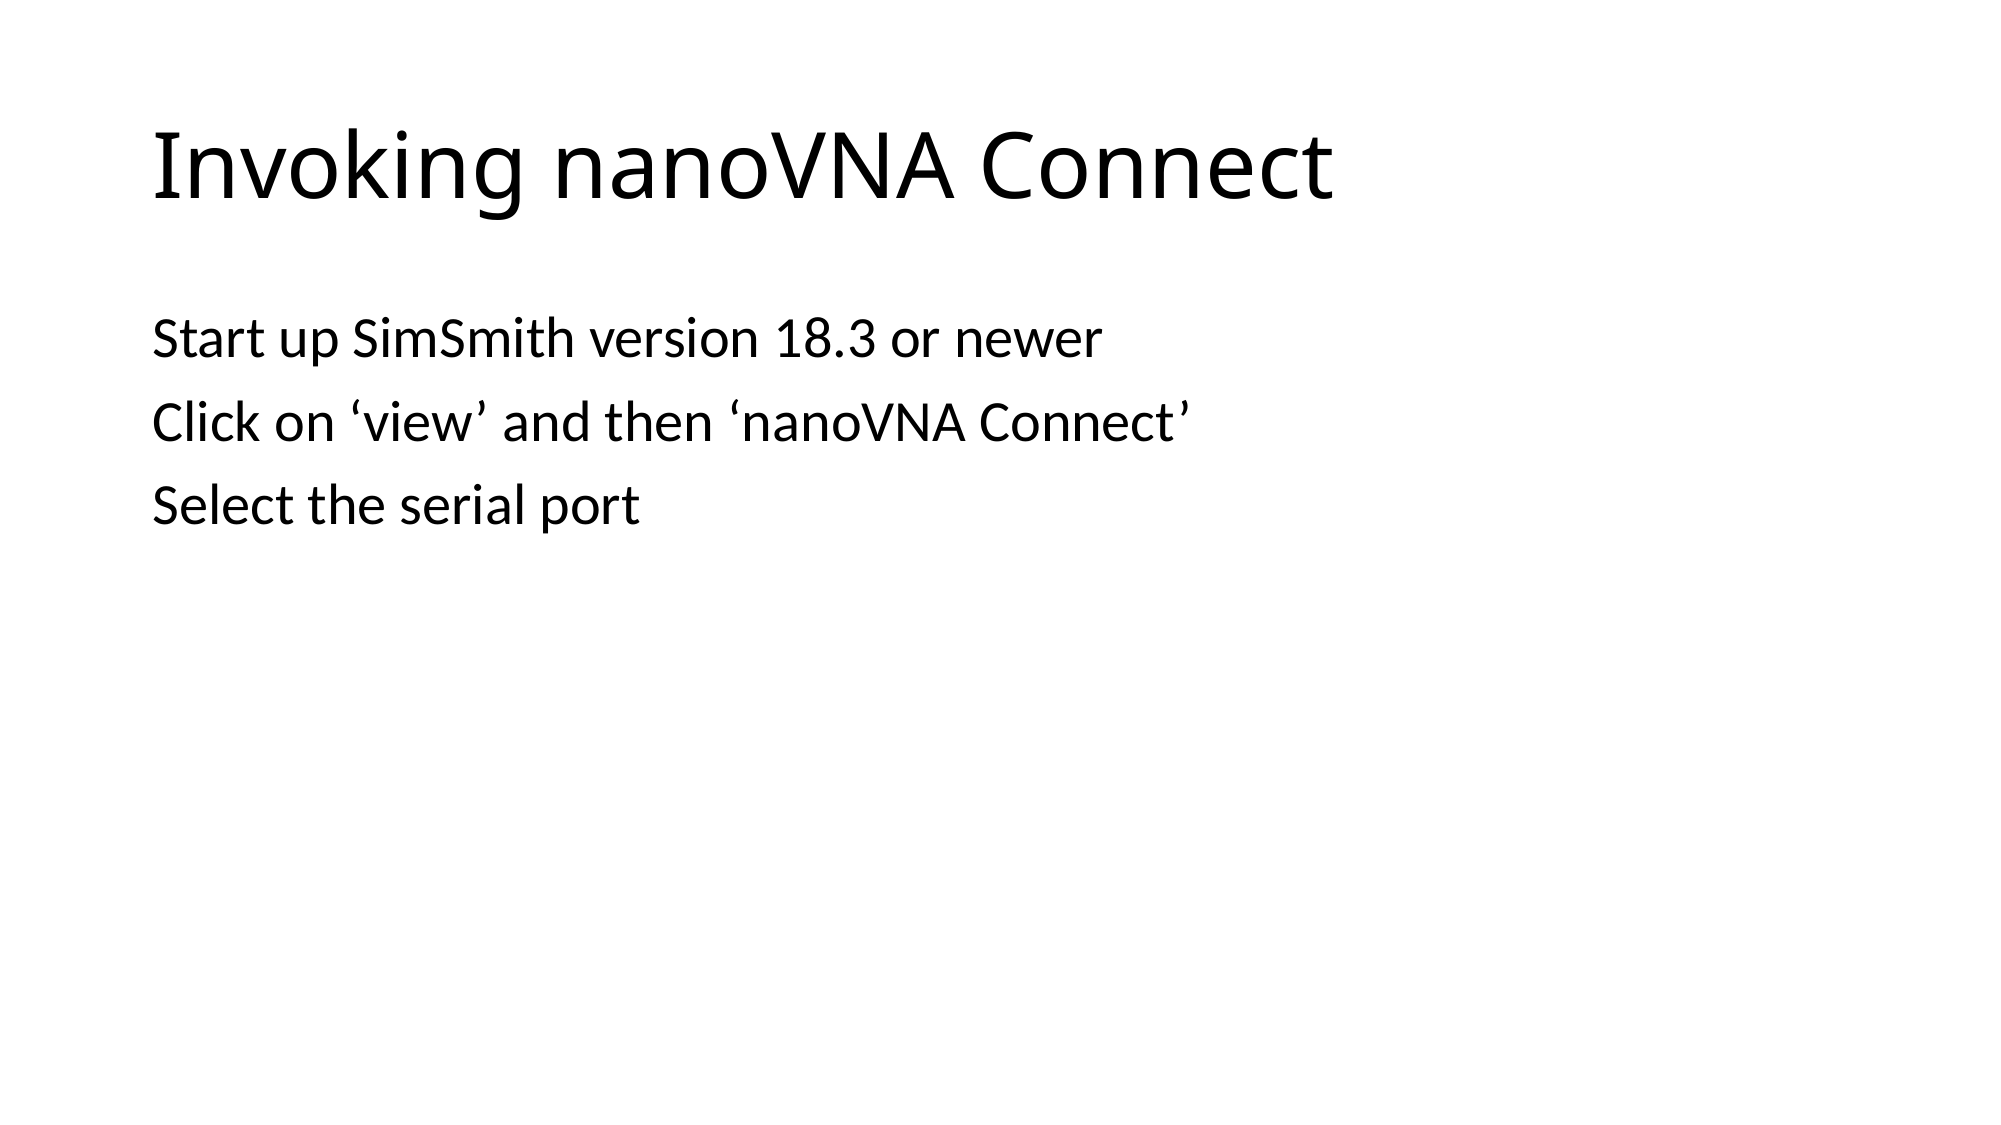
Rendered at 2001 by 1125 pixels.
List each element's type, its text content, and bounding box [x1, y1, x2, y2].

title Invoking nanoVNA Connect [137, 59, 1863, 278]
list Start up SimSmith version 18.3 or newer Click on ‘view’ and then ‘nanoVNA Connect’ Select the serial port [137, 299, 1863, 1014]
